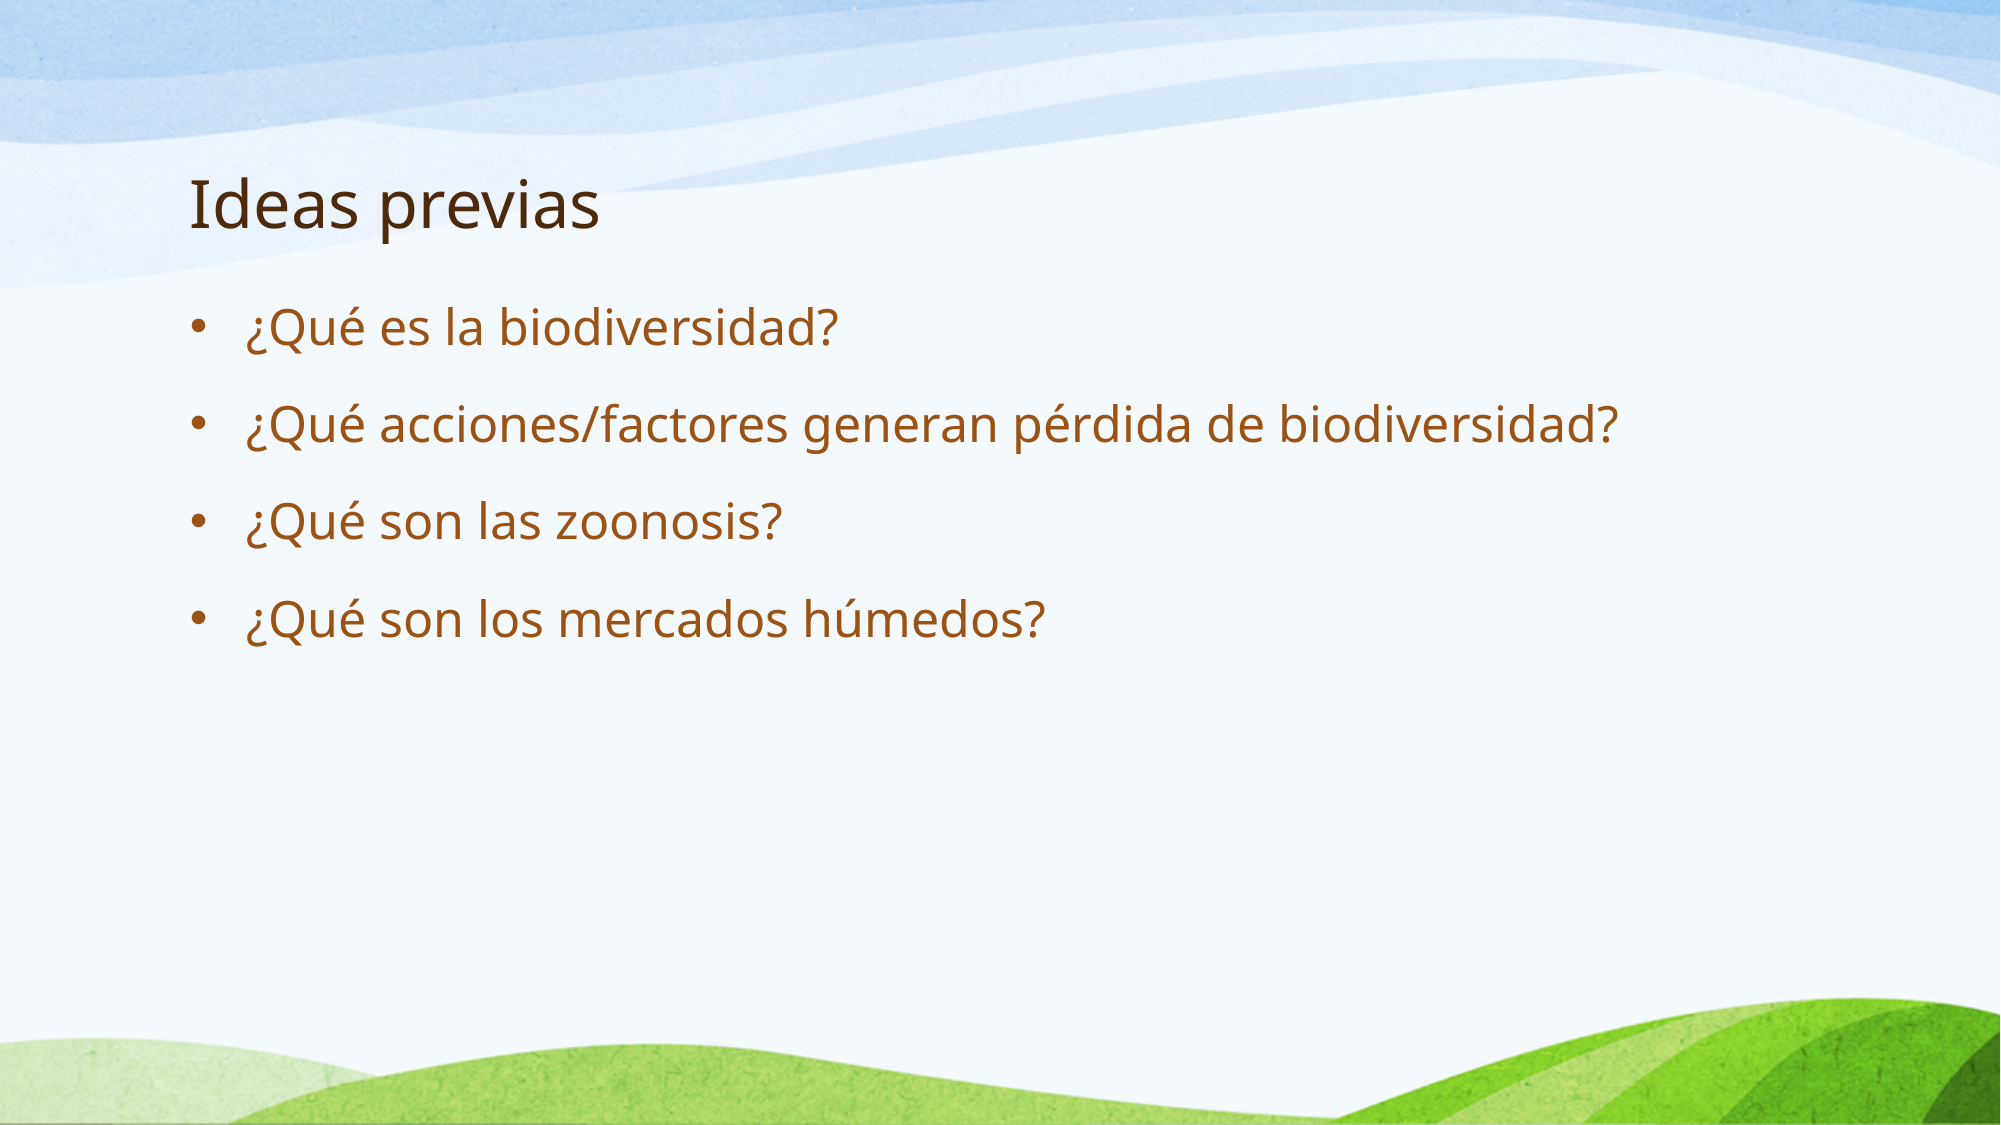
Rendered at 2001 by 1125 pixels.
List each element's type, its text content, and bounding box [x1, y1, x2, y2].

title Ideas previas [174, 50, 1825, 250]
picture [0, 0, 2001, 1125]
list ¿Qué es la biodiversidad? ¿Qué acciones/factores generan pérdida de biodiversidad? ¿Qué son las zoonosis? ¿Qué son los mercados húmedos? [174, 287, 1825, 982]
